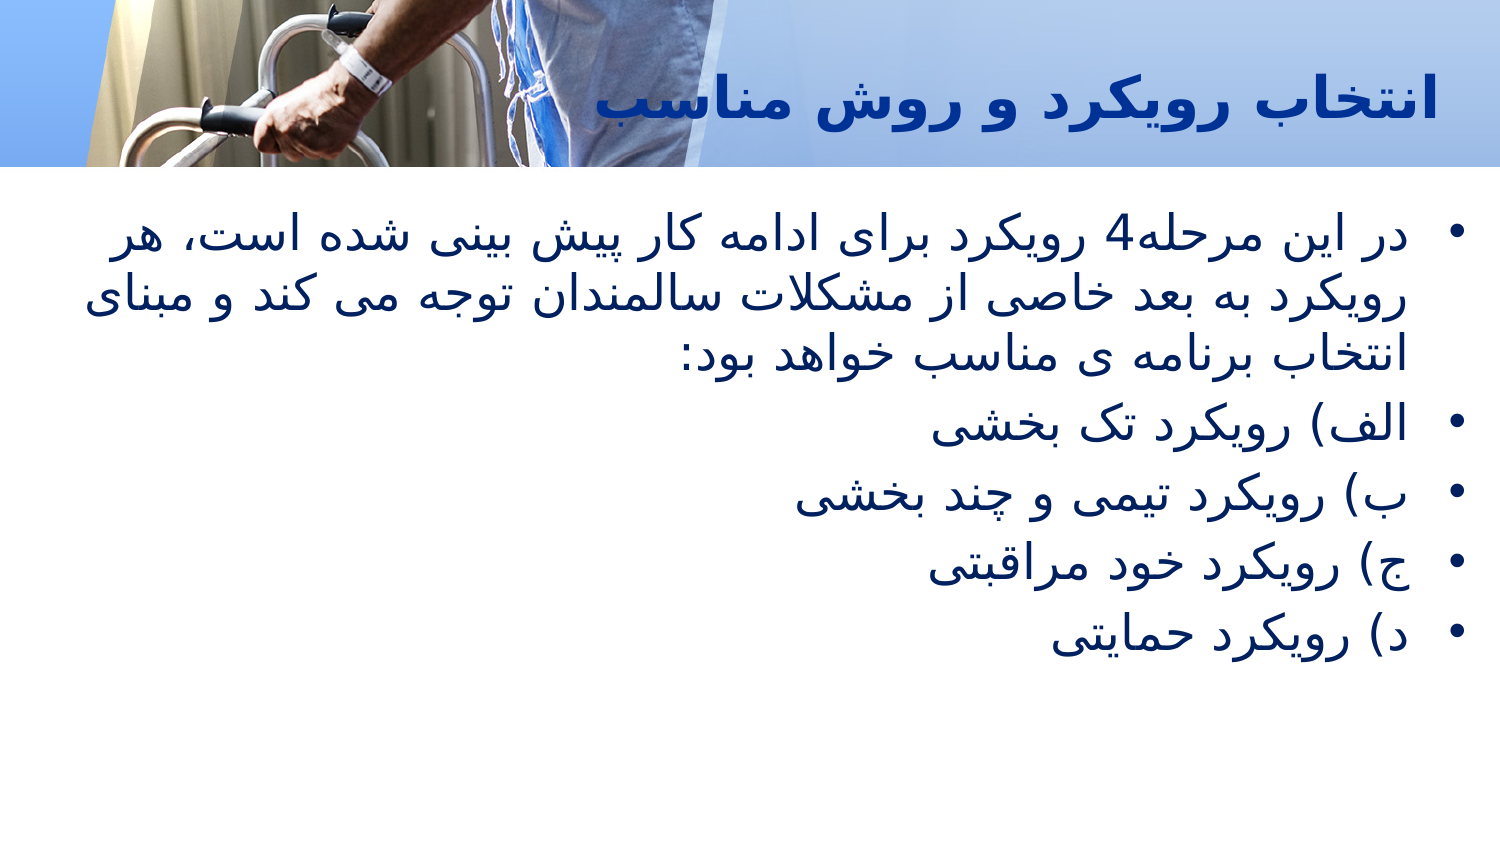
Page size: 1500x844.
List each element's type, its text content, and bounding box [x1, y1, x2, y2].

title انتخاب رویکرد و روش مناسب [87, 32, 1456, 158]
picture [0, 0, 1500, 844]
list در این مرحله4 رویکرد برای ادامه کار پیش بینی شده است، هر رویکرد به بعد خاصی از مشکلات سالمندان توجه می کند و مبنای انتخاب برنامه ی مناسب خواهد بود: الف) رویکرد تک بخشی ب‌) رویکرد تیمی و چند بخشی ج‌) رویکرد خود مراقبتی د‌) رویکرد حمایتی [35, 192, 1481, 827]
